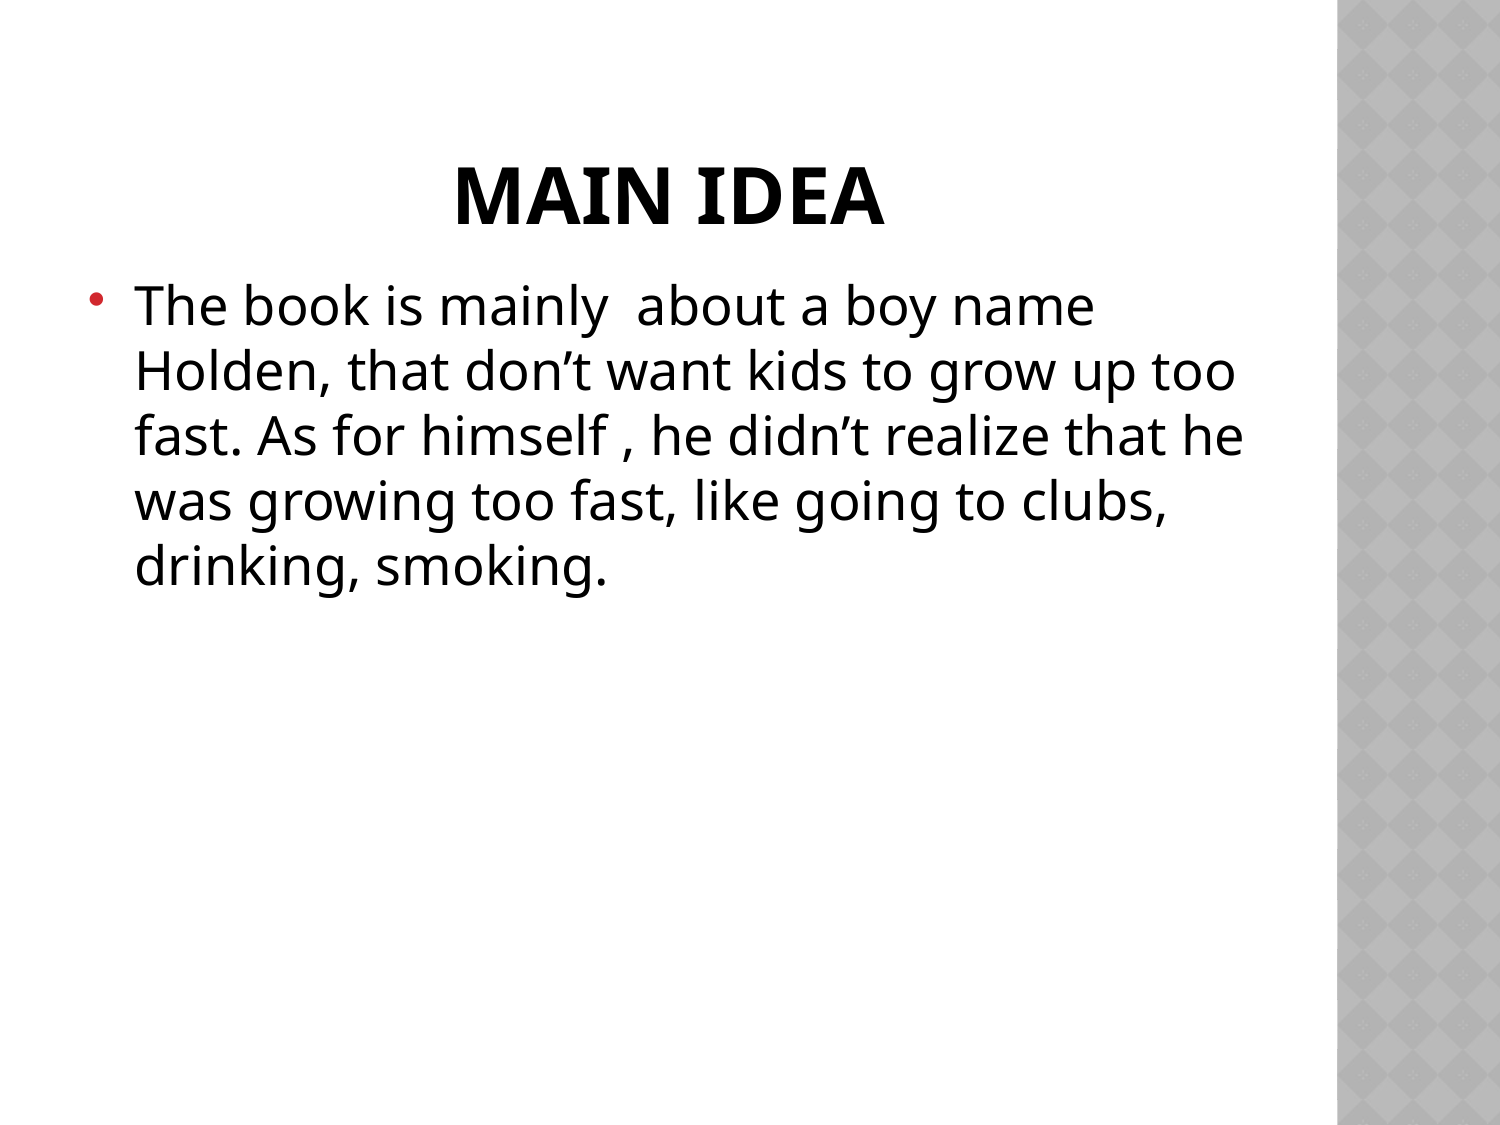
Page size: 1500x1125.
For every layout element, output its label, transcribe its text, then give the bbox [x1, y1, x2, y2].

title Main Idea [75, 52, 1263, 240]
list The book is mainly about a boy name Holden, that don’t want kids to grow up too fast. As for himself , he didn’t realize that he was growing too fast, like going to clubs, drinking, smoking. [75, 264, 1263, 1059]
